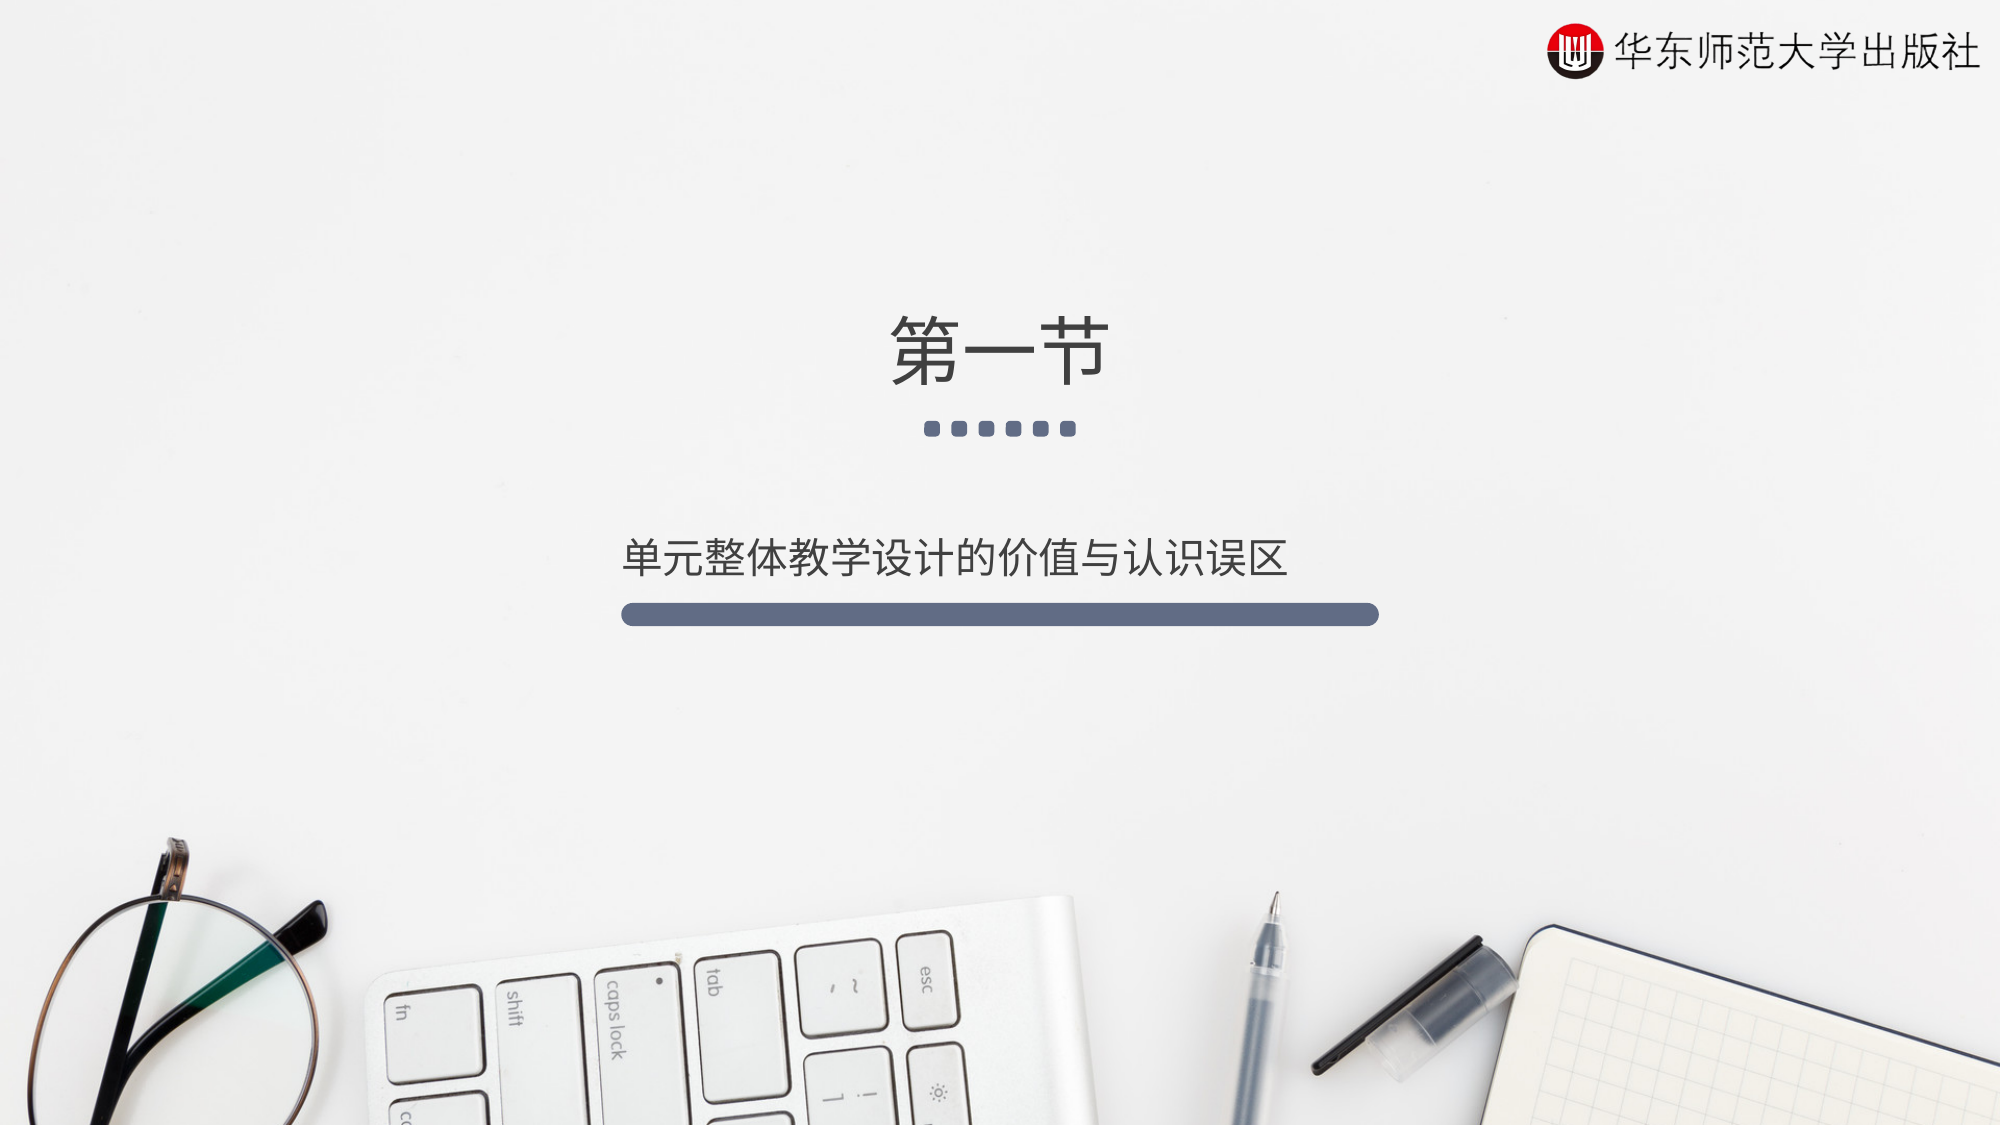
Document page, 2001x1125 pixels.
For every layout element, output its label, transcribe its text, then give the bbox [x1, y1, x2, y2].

picture [0, 0, 2000, 1125]
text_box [1536, 13, 1989, 83]
text_box [620, 601, 1380, 628]
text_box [924, 420, 1076, 437]
text_box 第一节 [638, 296, 1361, 402]
text_box 单元整体教学设计的价值与认识误区 [621, 531, 1379, 582]
